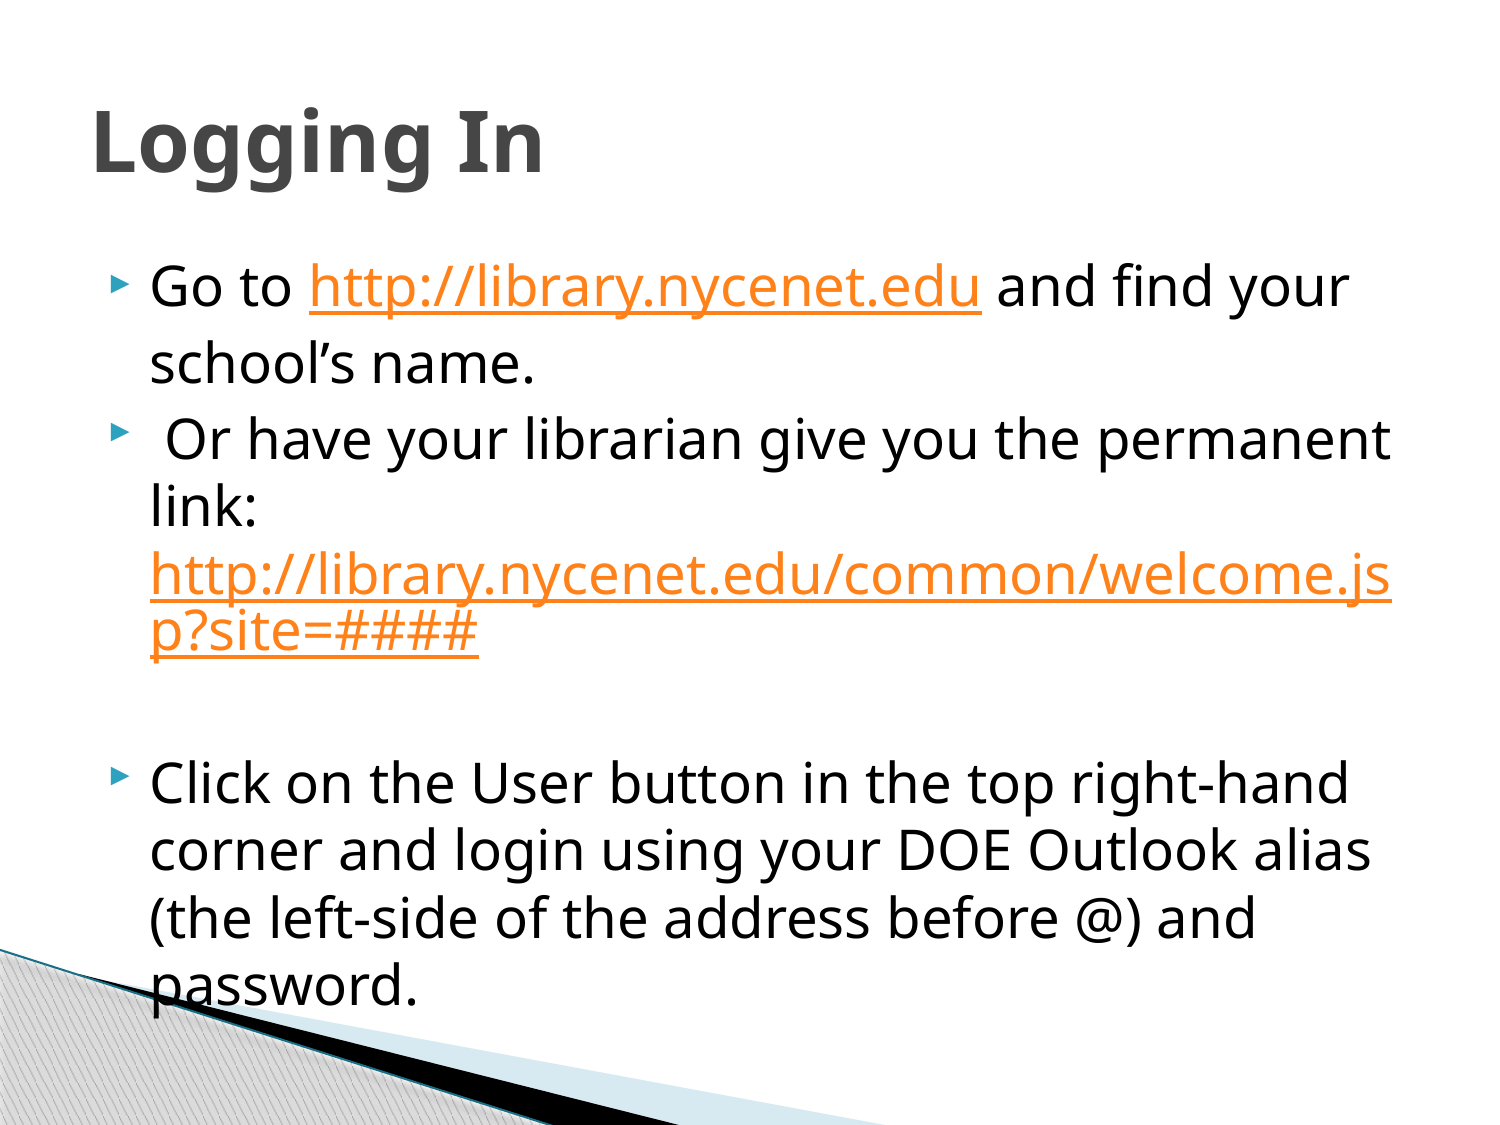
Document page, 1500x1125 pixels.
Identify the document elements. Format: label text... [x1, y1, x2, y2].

title Logging In [75, 45, 1425, 233]
list Go to http://library.nycenet.edu and find your school’s name. Or have your librarian give you the permanent link: http://library.nycenet.edu/common/welcome.jsp?site=#### Click on the User button in the top right-hand corner and login using your DOE Outlook alias (the left-side of the address before @) and password. [75, 243, 1425, 986]
